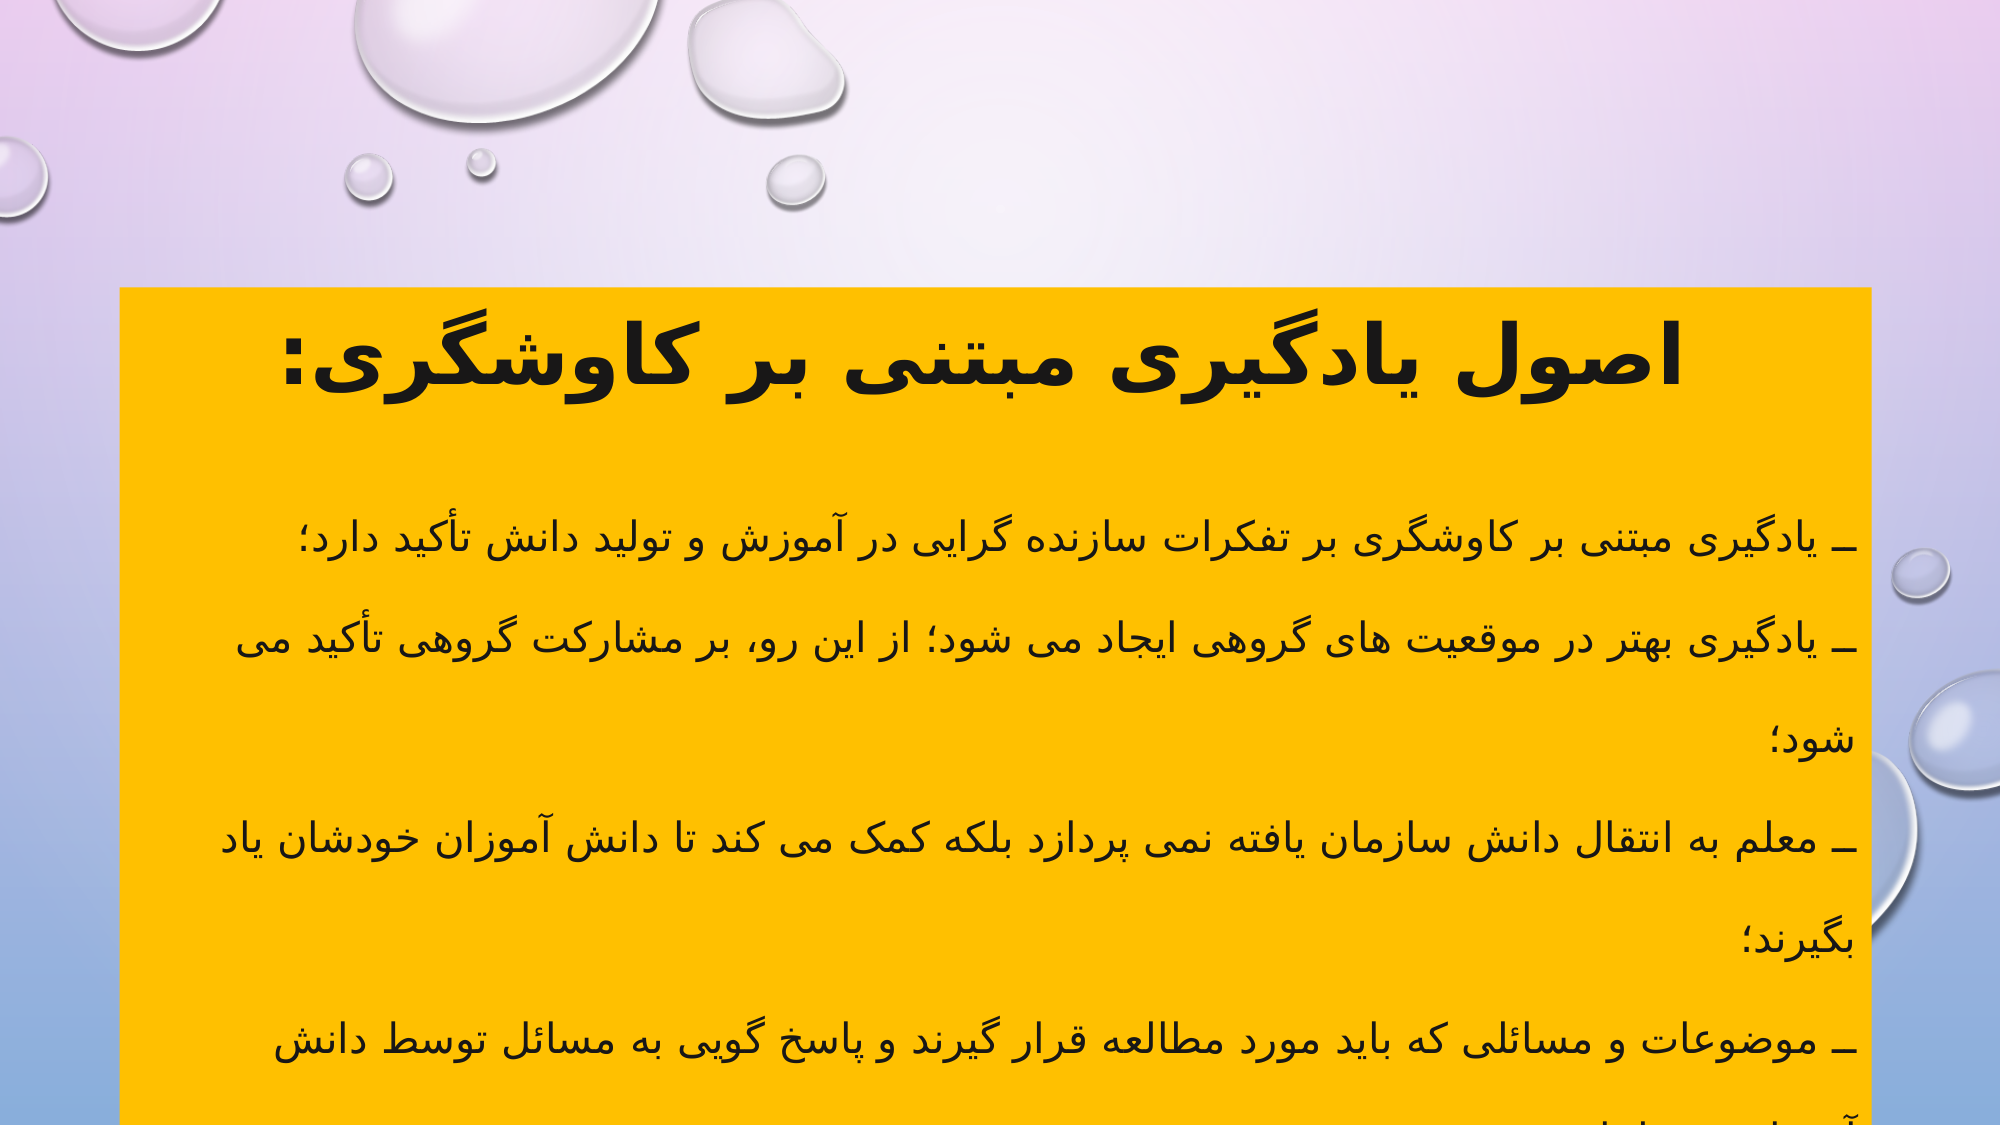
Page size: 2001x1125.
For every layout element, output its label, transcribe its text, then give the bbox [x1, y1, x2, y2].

picture [0, 0, 2000, 1125]
text_box اصول يادگيری مبتنی بر کاوشگری: ــ يادگيری مبتنی بر کاوشگری بر تفکرات سازنده گرايی در آموزش و توليد دانش تأکيد دارد؛ ــ يادگيری بهتر در موقعيت های گروهی ايجاد می شود؛ از اين رو، بر مشارکت گروهی تأکيد می شود؛ ــ معلم به انتقال دانش سازمان يافته نمی پردازد بلکه کمک می کند تا دانش آموزان خودشان ياد بگيرند؛ ــ موضوعات و مسائلی که بايد مورد مطالعه قرار گيرند و پاسخ گويی به مسائل توسط دانش آموزان و معلمان تعيين می شود [119, 287, 1872, 1125]
